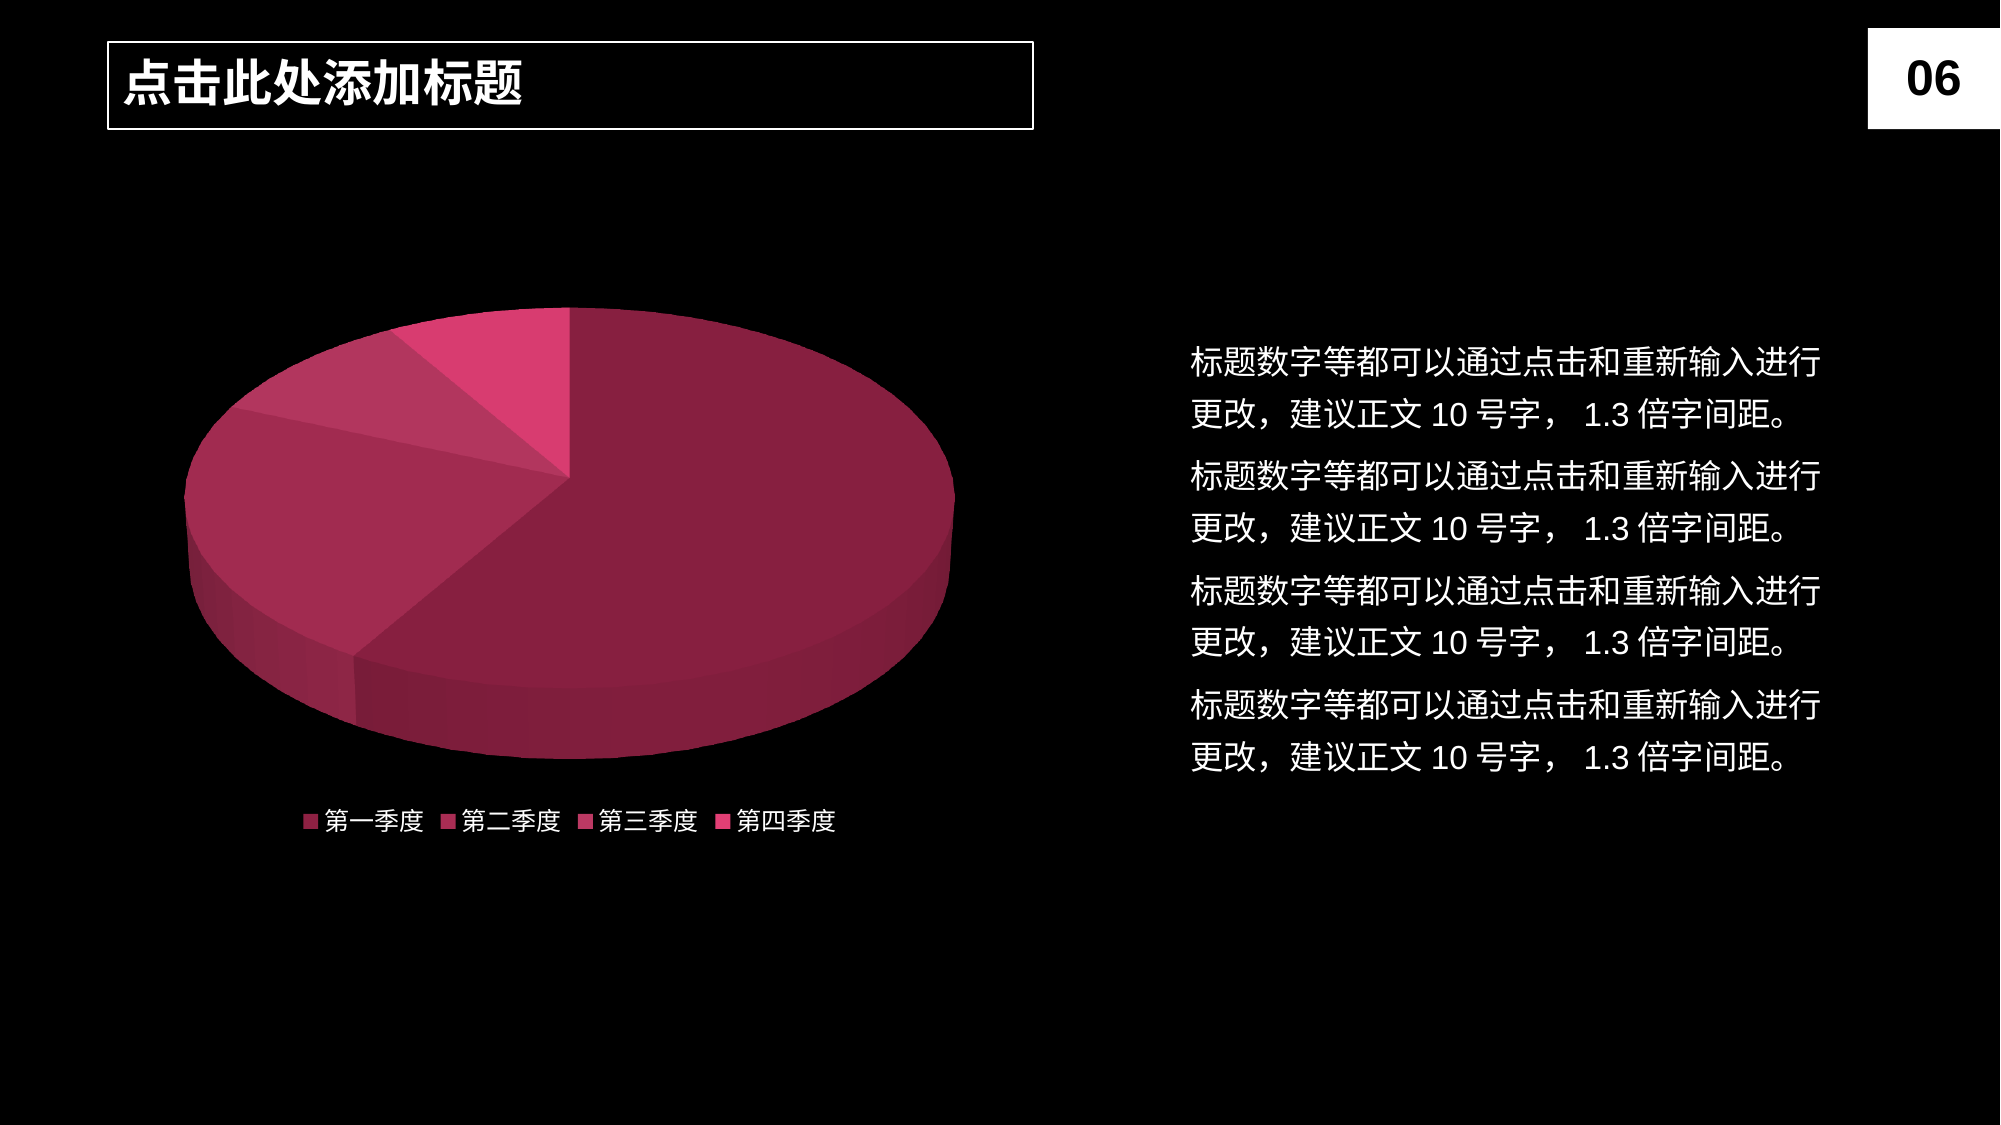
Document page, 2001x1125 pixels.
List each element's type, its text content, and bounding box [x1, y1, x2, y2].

list 点击此处添加标题 [107, 41, 1034, 130]
list 06 [1867, 28, 2000, 130]
text_box 标题数字等都可以通过点击和重新输入进行更改，建议正文10号字，1.3倍字间距。 [1175, 436, 1868, 550]
text_box 标题数字等都可以通过点击和重新输入进行更改，建议正文10号字，1.3倍字间距。 [1175, 321, 1868, 436]
chart [123, 280, 1016, 845]
text_box 标题数字等都可以通过点击和重新输入进行更改，建议正文10号字，1.3倍字间距。 [1175, 665, 1868, 784]
text_box 标题数字等都可以通过点击和重新输入进行更改，建议正文10号字，1.3倍字间距。 [1175, 550, 1868, 665]
